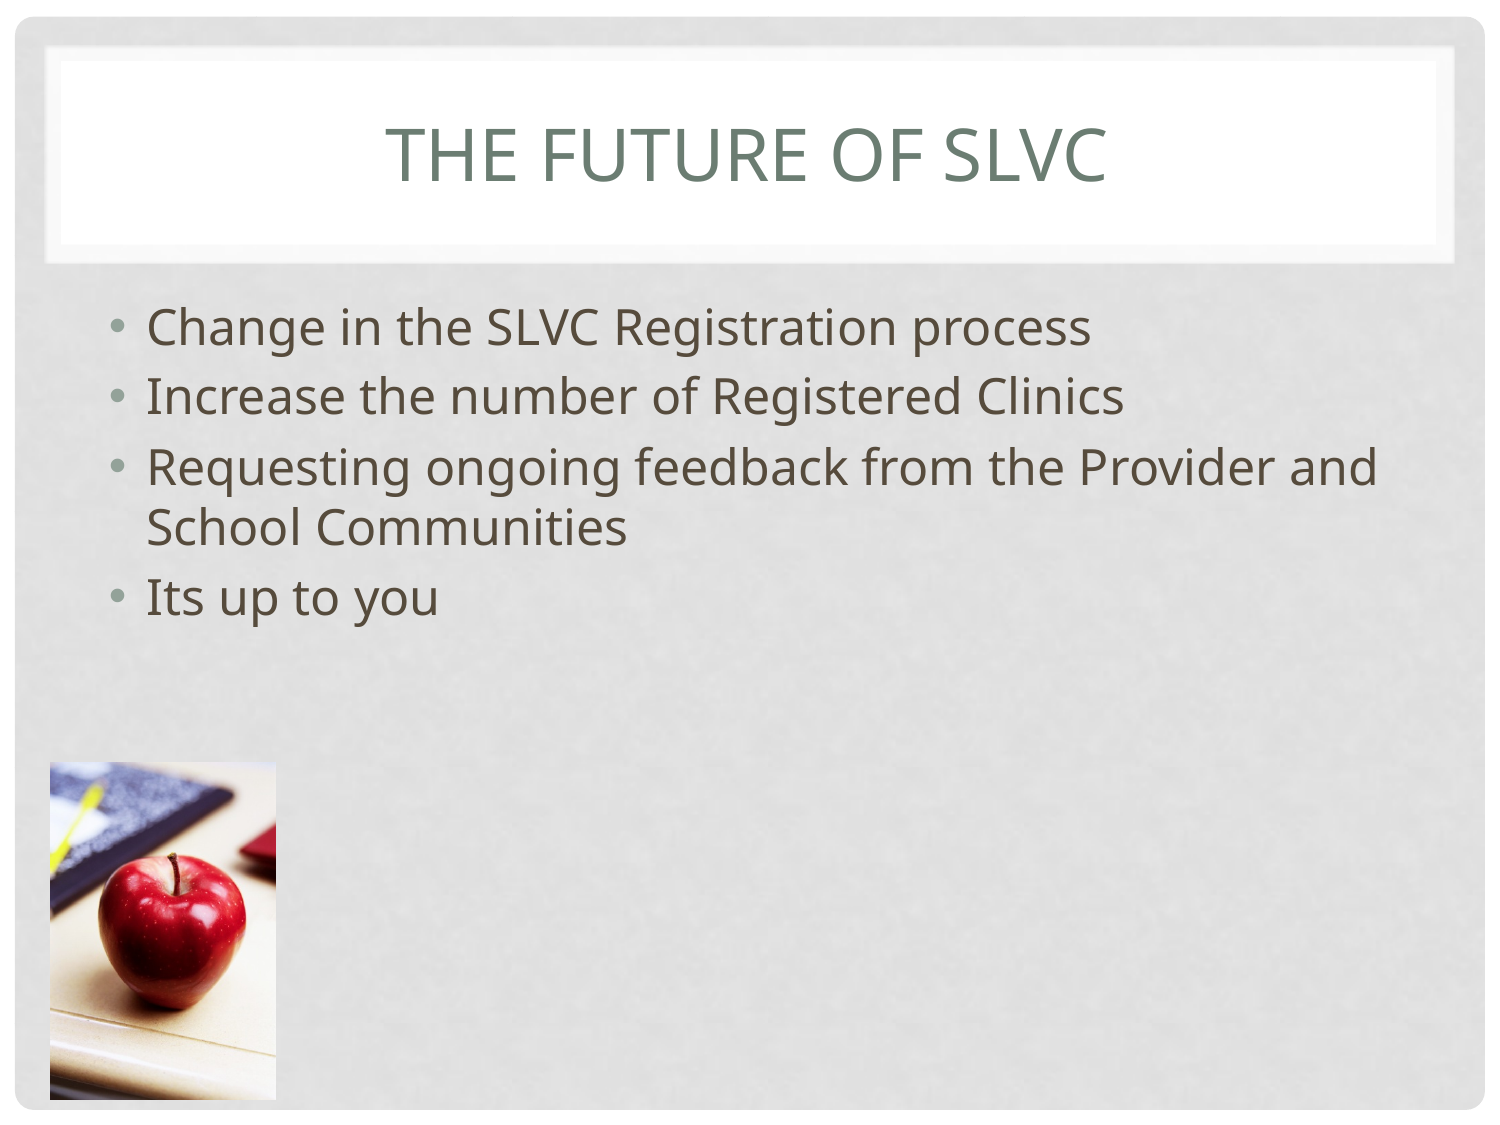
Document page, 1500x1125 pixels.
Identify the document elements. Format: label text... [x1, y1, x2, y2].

list Change in the SLVC Registration process Increase the number of Registered Clinics Requesting ongoing feedback from the Provider and School Communities Its up to you [75, 287, 1425, 1005]
picture [49, 762, 276, 1101]
title The Future of SLVC [69, 66, 1425, 238]
